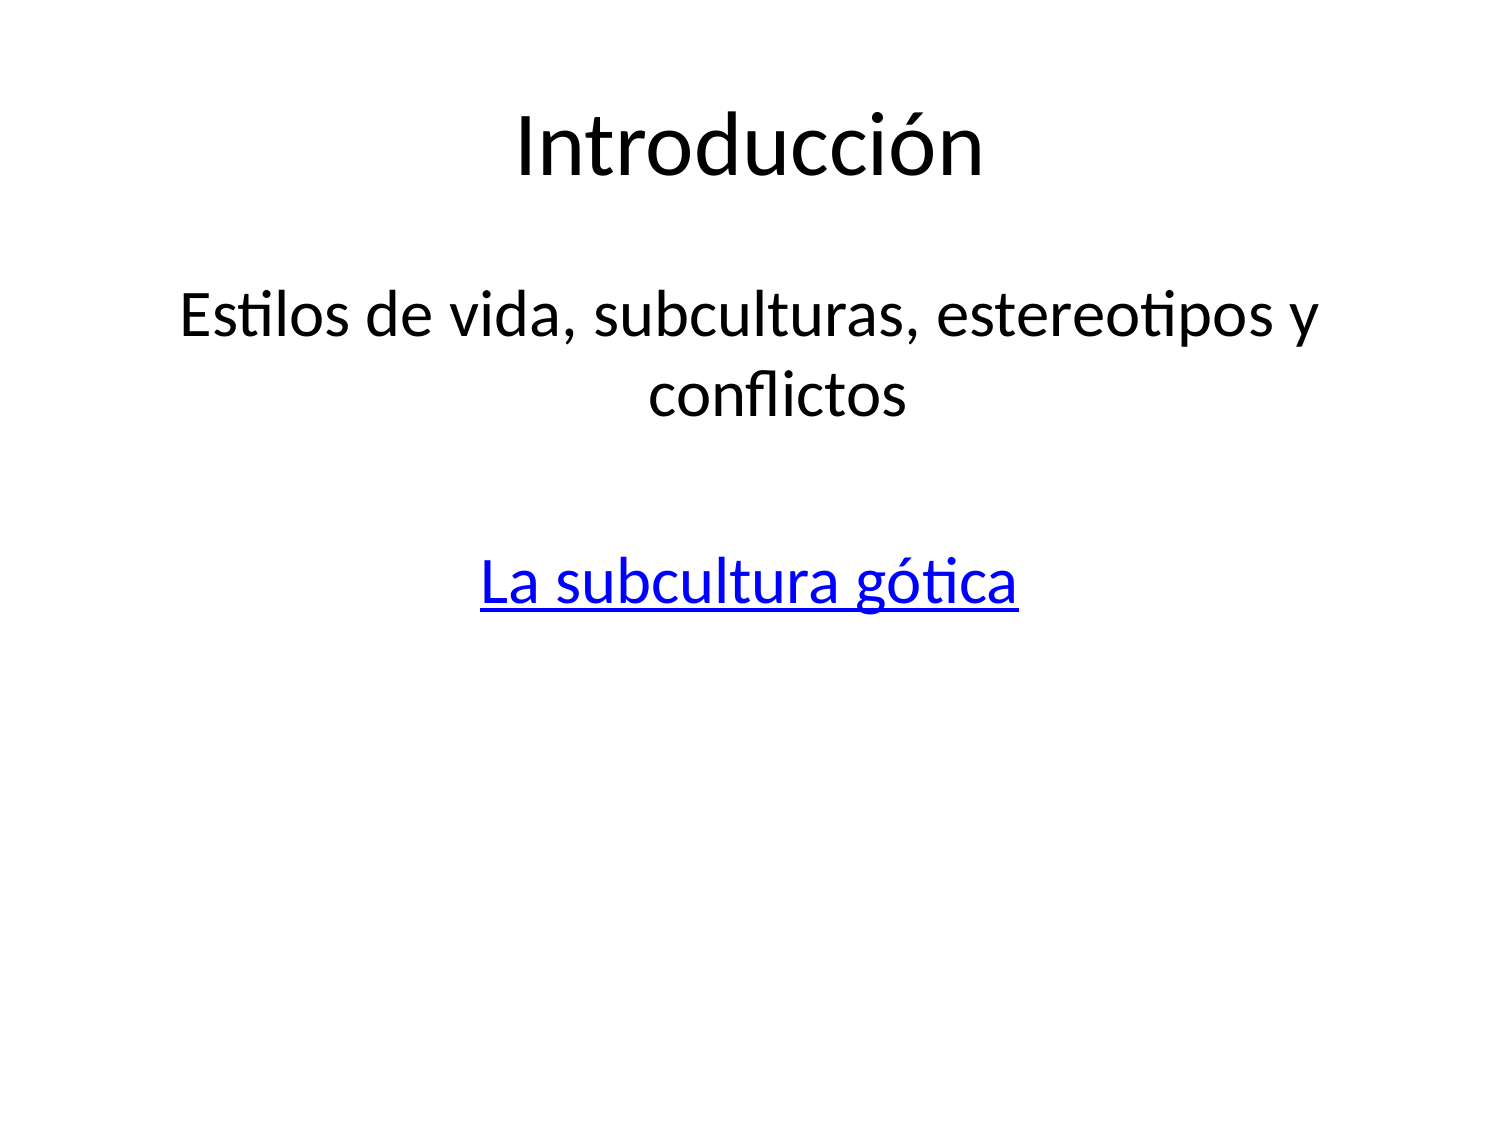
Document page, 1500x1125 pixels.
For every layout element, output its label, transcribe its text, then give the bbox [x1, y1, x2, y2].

title Introducción [75, 45, 1425, 233]
list Estilos de vida, subculturas, estereotipos y conflictos La subcultura gótica [75, 262, 1425, 1005]
